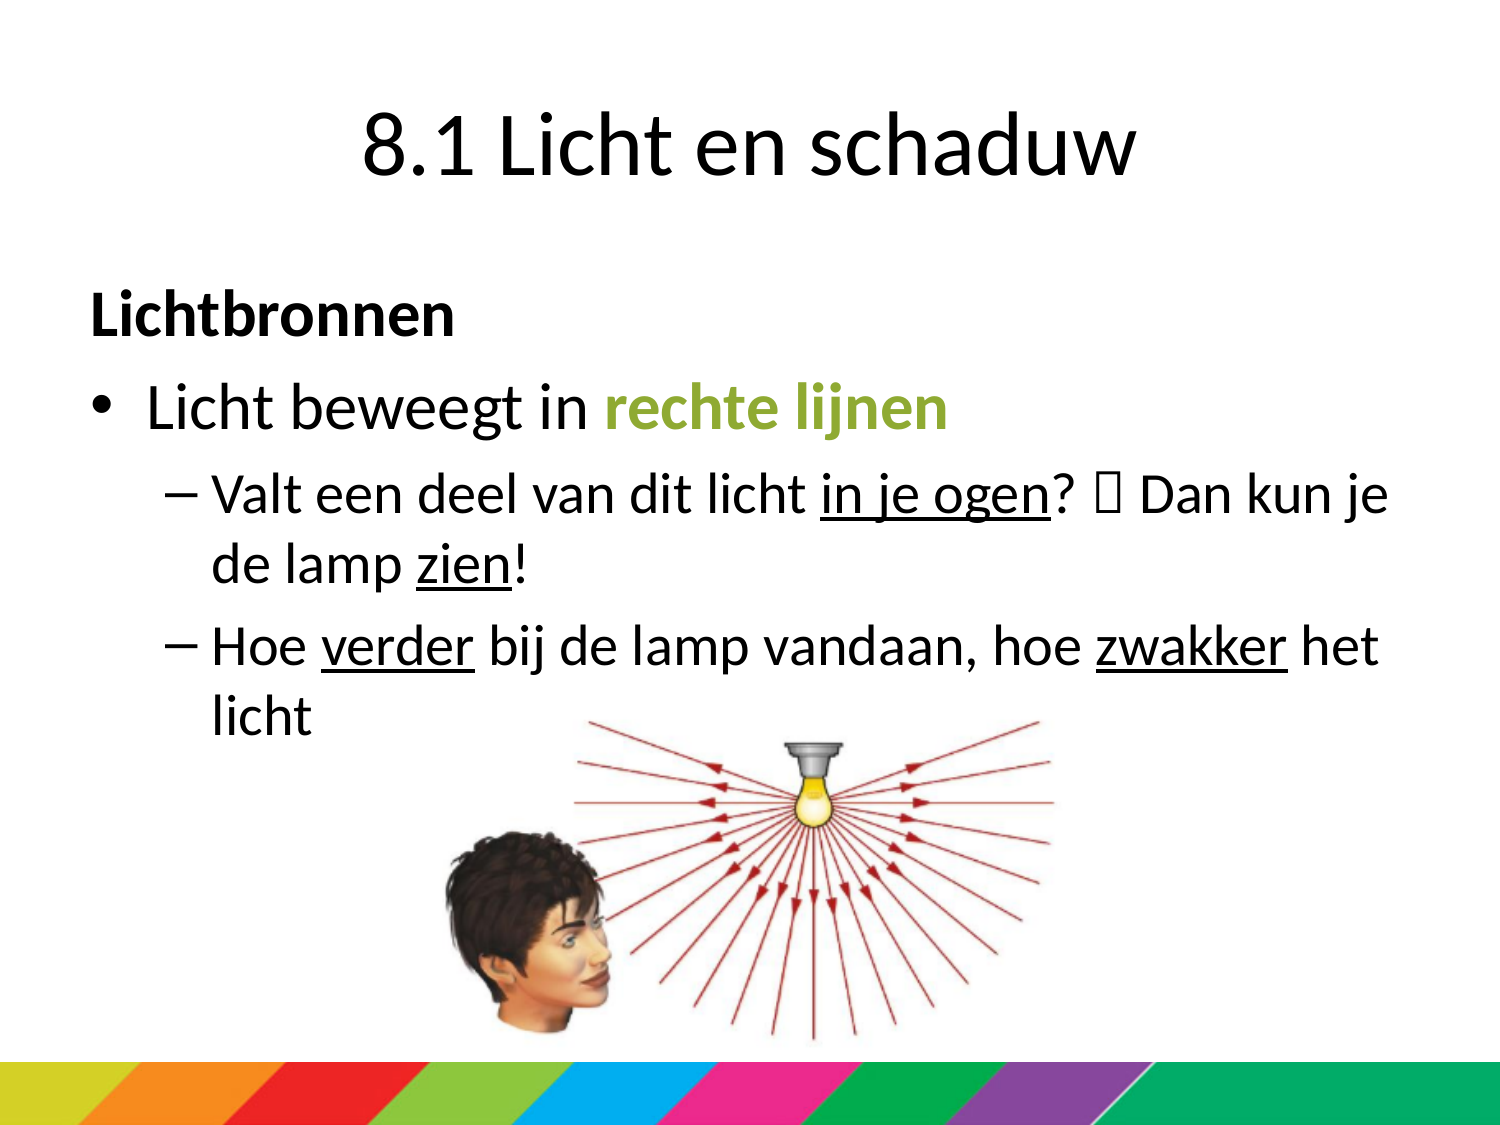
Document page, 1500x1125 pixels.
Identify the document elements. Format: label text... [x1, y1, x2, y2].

picture [656, 1062, 1500, 1125]
picture [428, 702, 1071, 1059]
picture [0, 1062, 574, 1125]
title 8.1 Licht en schaduw [75, 45, 1425, 233]
list Lichtbronnen Licht beweegt in rechte lijnen Valt een deel van dit licht in je ogen?  Dan kun je de lamp zien! Hoe verder bij de lamp vandaan, hoe zwakker het licht [75, 262, 1425, 1005]
